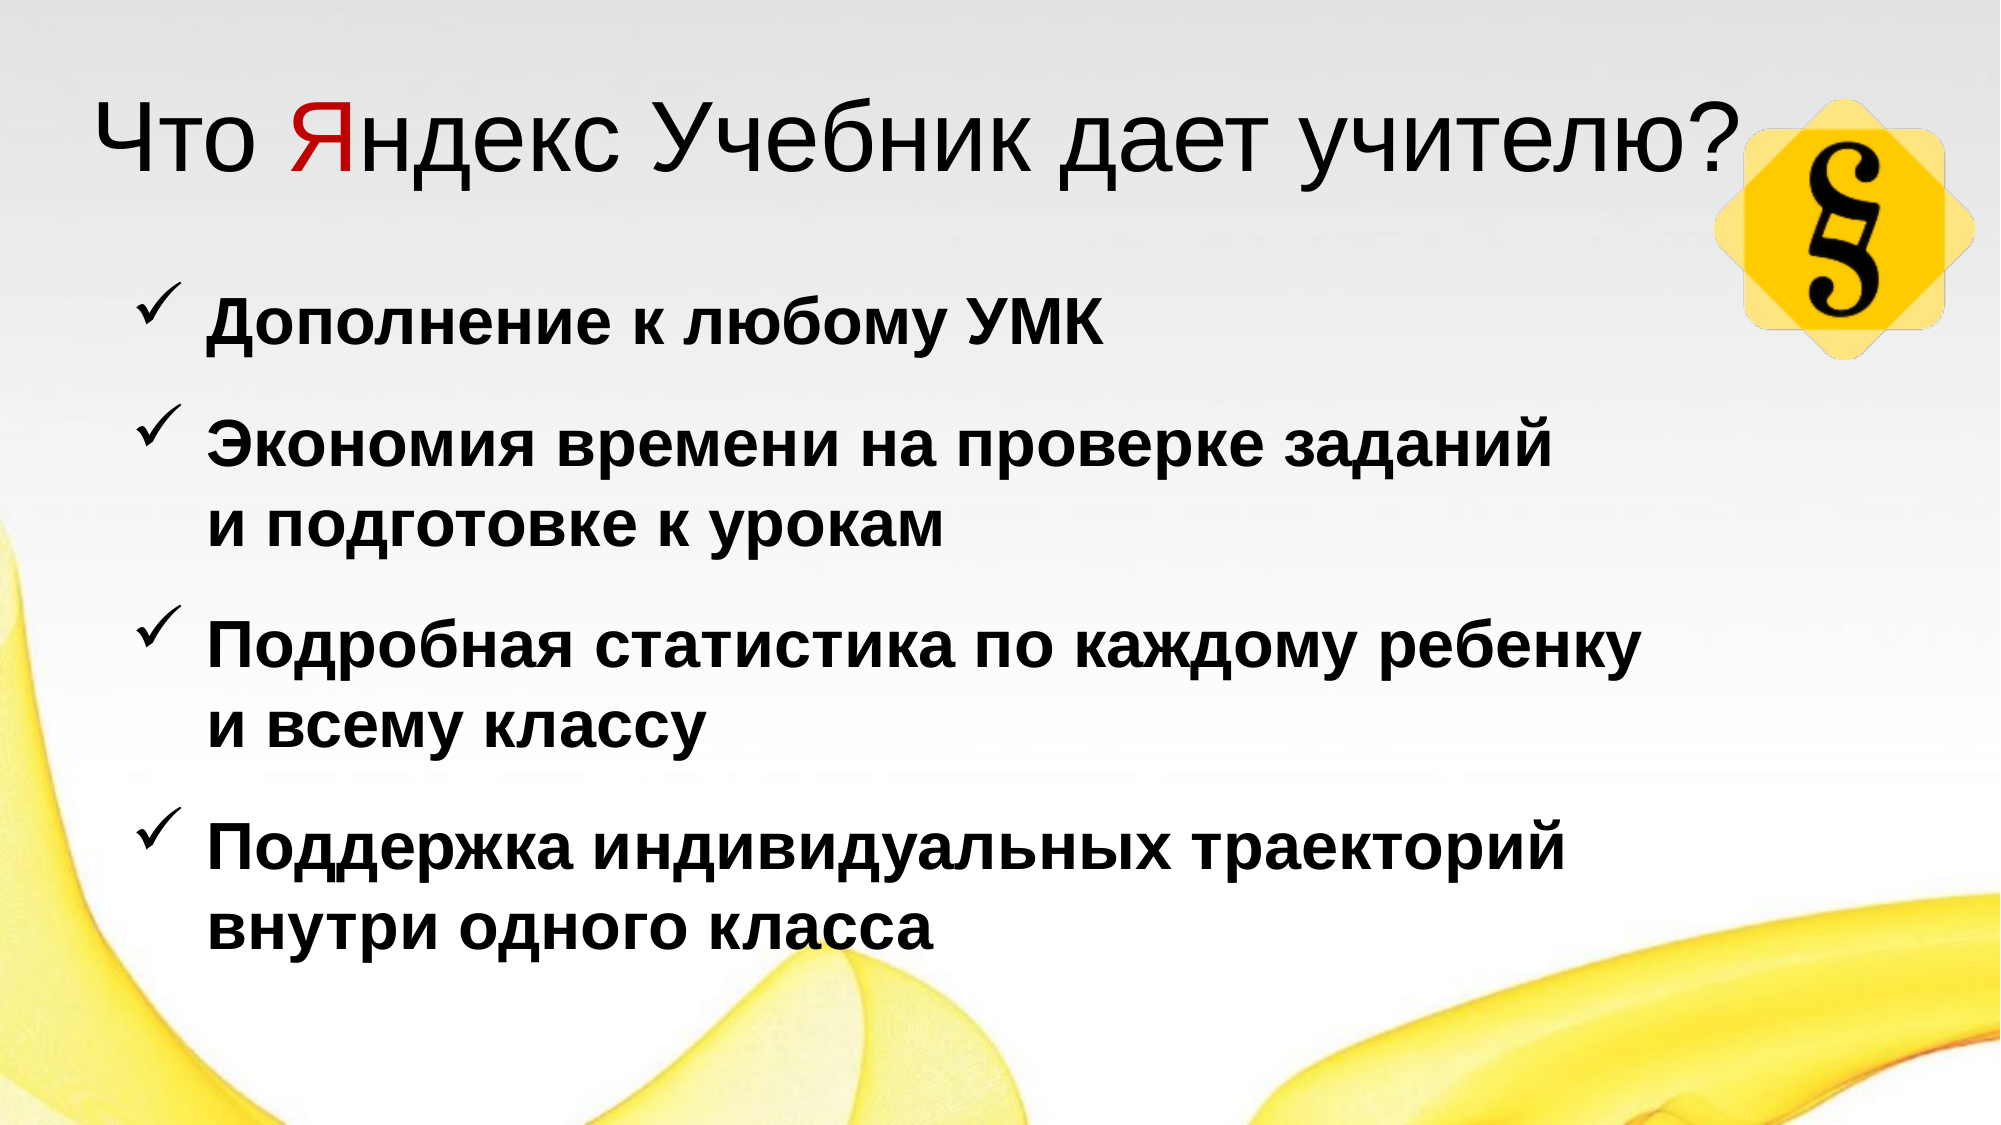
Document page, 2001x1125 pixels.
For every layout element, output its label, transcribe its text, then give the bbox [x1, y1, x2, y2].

title [0, 0, 2000, 1125]
text_box Дополнение к любому УМК Экономия времени на проверке заданий и подготовке к урокам Подробная статистика по каждому ребенку и всему классу Поддержка индивидуальных траекторий внутри одного класса [119, 265, 2000, 975]
picture [1714, 99, 1975, 360]
text_box Что Яндекс Учебник дает учителю? [76, 64, 1758, 200]
